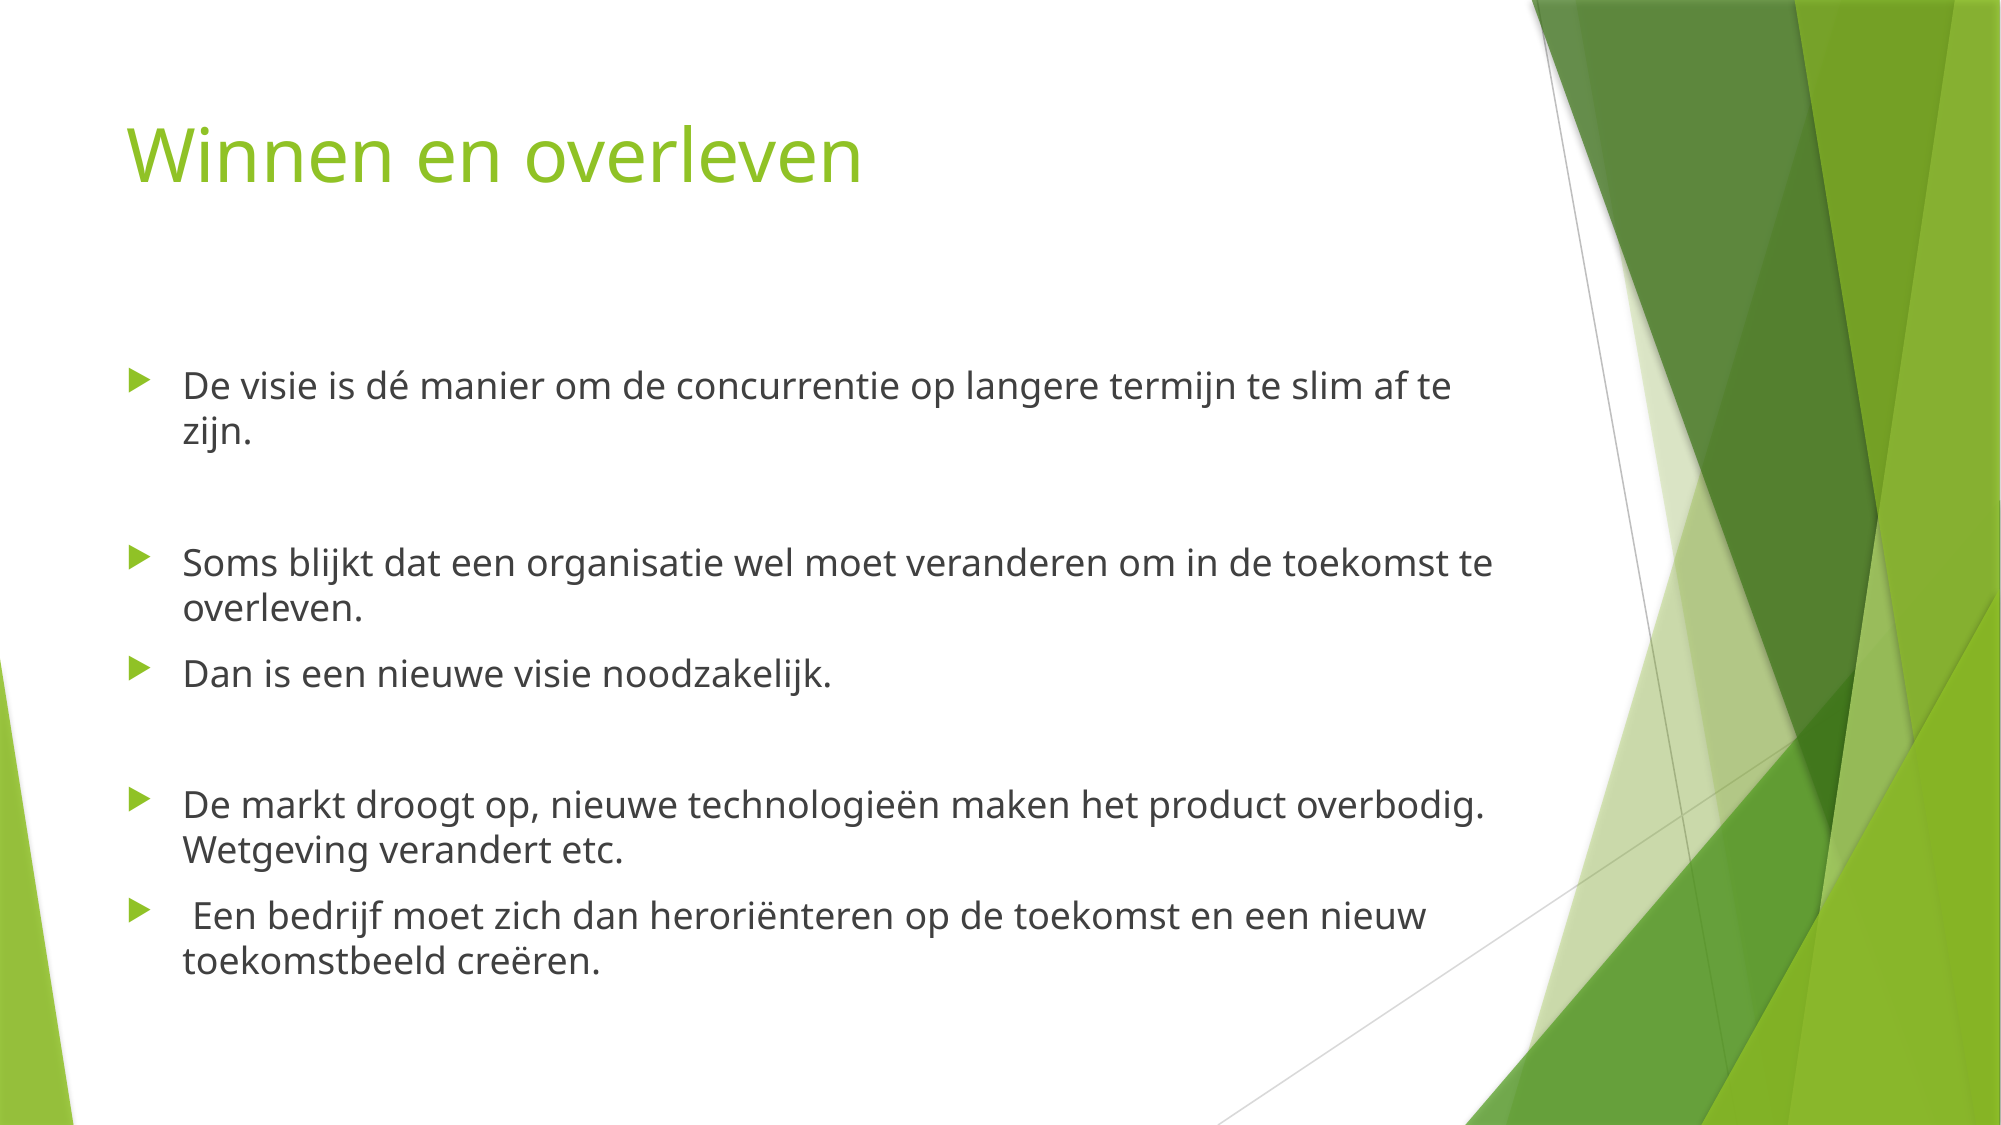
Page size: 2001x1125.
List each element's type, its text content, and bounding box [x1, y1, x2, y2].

title Winnen en overleven [111, 99, 1522, 317]
list De visie is dé manier om de concurrentie op langere termijn te slim af te zijn. Soms blijkt dat een organisatie wel moet veranderen om in de toekomst te overleven. Dan is een nieuwe visie noodzakelijk. De markt droogt op, nieuwe technologieën maken het product overbodig. Wetgeving verandert etc. Een bedrijf moet zich dan heroriënteren op de toekomst en een nieuw toekomstbeeld creëren. [111, 354, 1522, 992]
